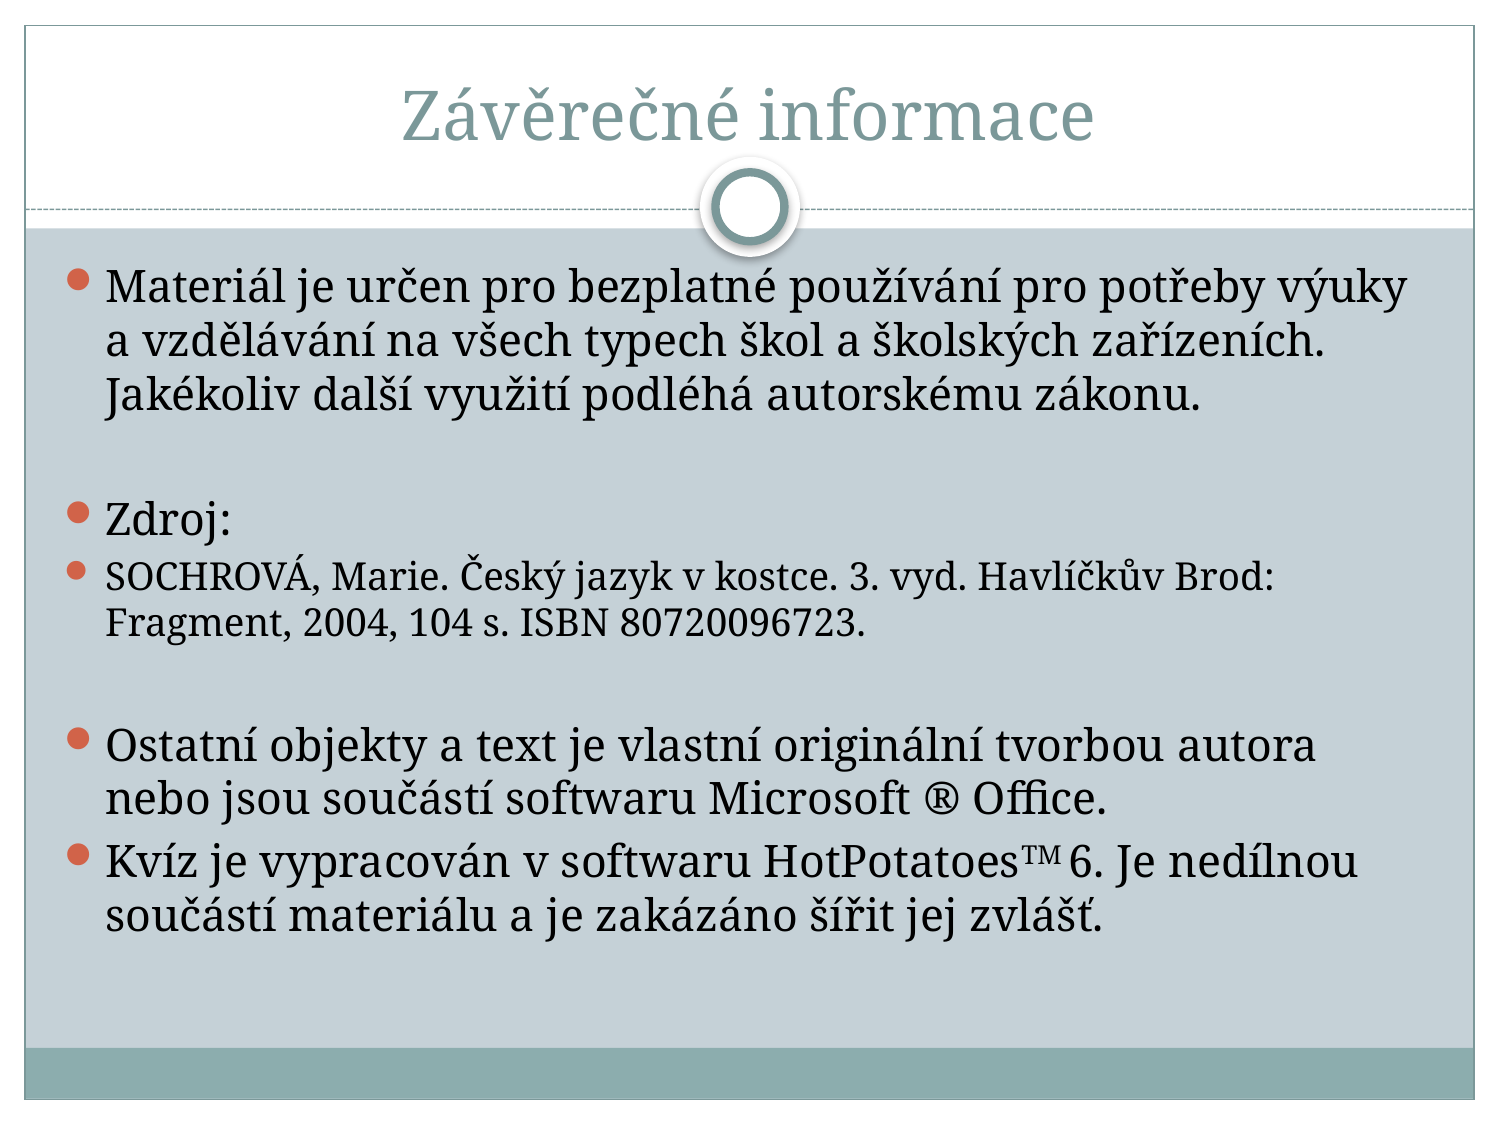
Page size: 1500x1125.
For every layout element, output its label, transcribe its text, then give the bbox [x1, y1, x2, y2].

title Závěrečné informace [49, 37, 1450, 162]
list Materiál je určen pro bezplatné používání pro potřeby výuky a vzdělávání na všech typech škol a školských zařízeních. Jakékoliv další využití podléhá autorskému zákonu. Zdroj: SOCHROVÁ, Marie. Český jazyk v kostce. 3. vyd. Havlíčkův Brod: Fragment, 2004, 104 s. ISBN 80720096723. Ostatní objekty a text je vlastní originální tvorbou autora nebo jsou součástí softwaru Microsoft ® Office. Kvíz je vypracován v softwaru HotPotatoesTM 6. Je nedílnou součástí materiálu a je zakázáno šířit jej zvlášť. [49, 250, 1445, 1001]
